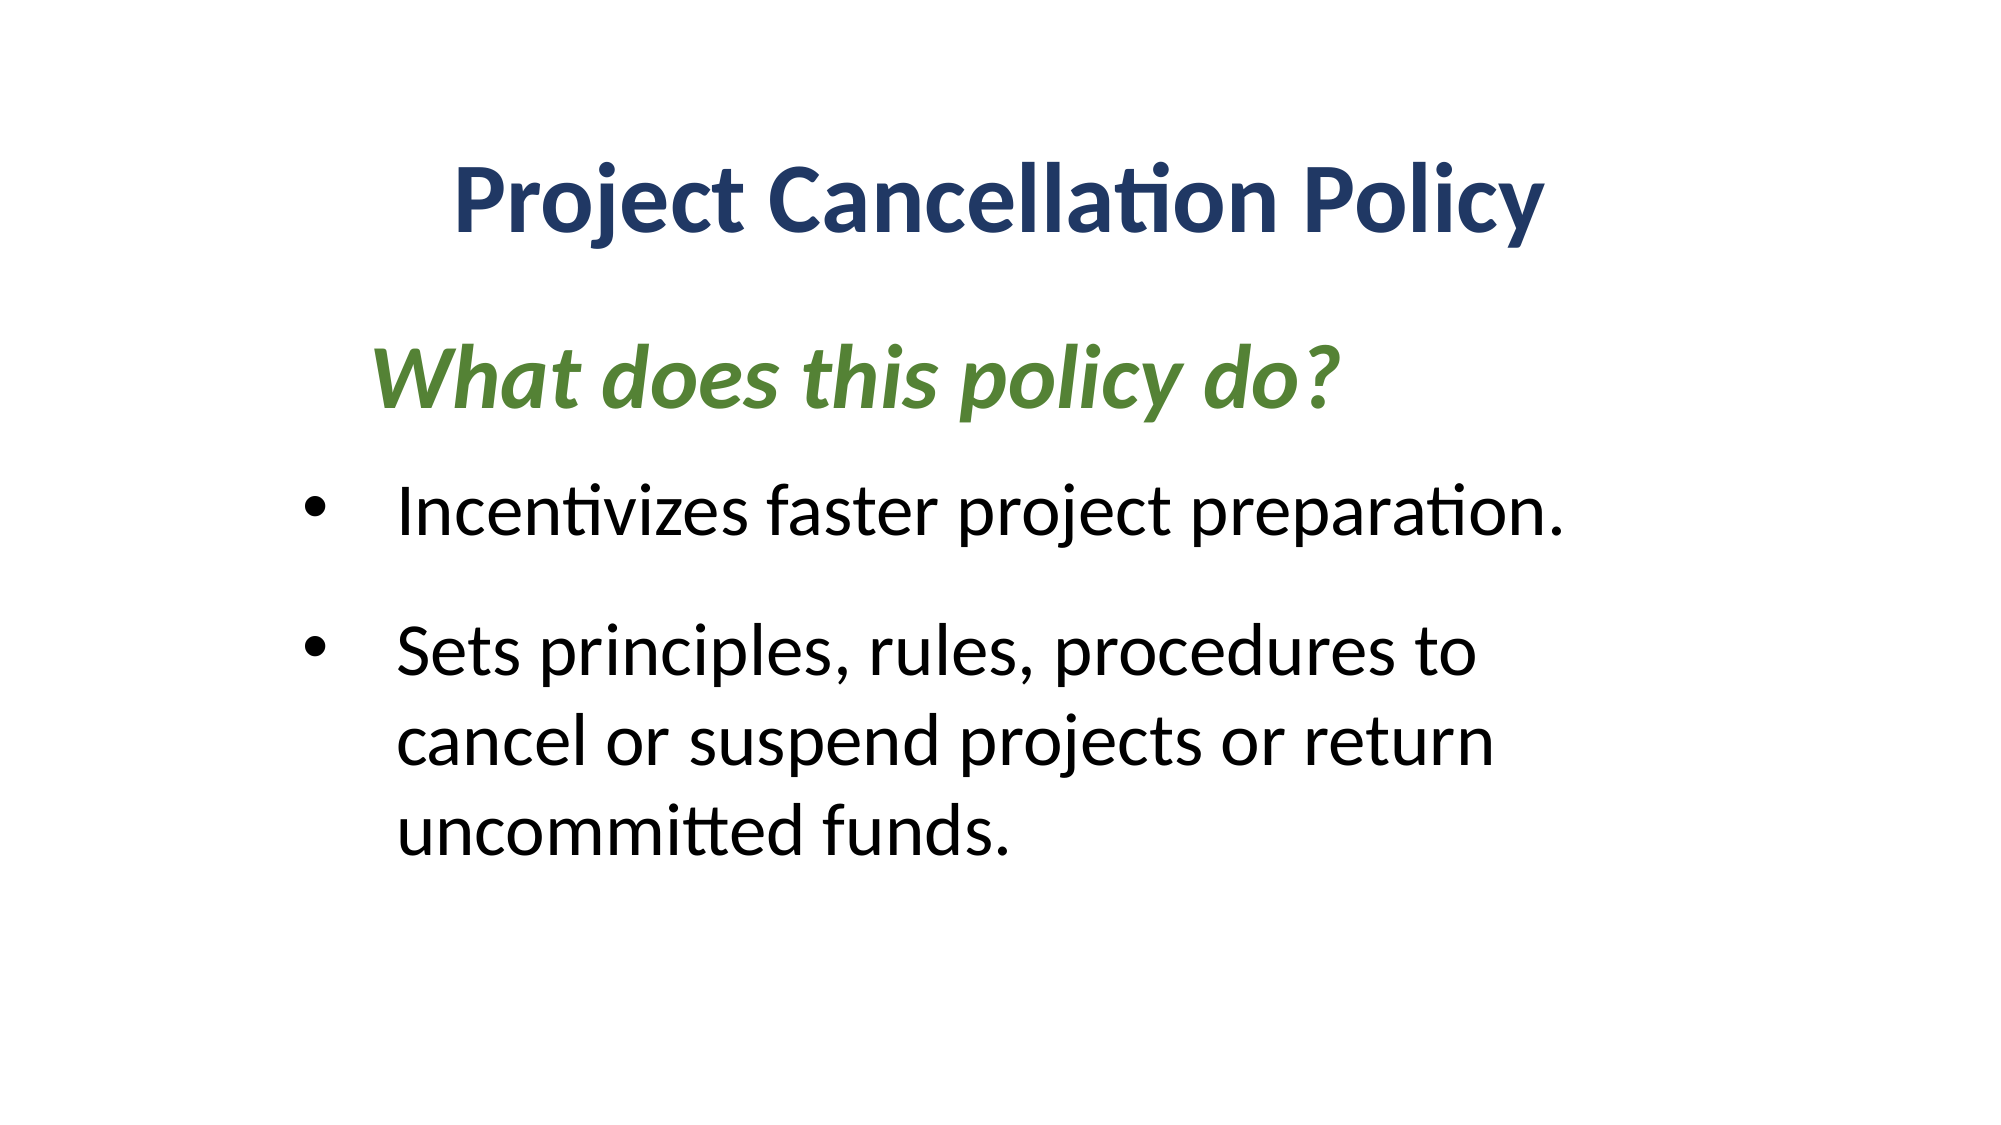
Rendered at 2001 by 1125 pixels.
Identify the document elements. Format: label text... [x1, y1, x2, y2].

text_box What does this policy do? [354, 309, 1360, 435]
text_box Incentivizes faster project preparation. Sets principles, rules, procedures to cancel or suspend projects or return uncommitted funds. [287, 453, 1675, 979]
list Project Cancellation Policy [324, 139, 1675, 387]
